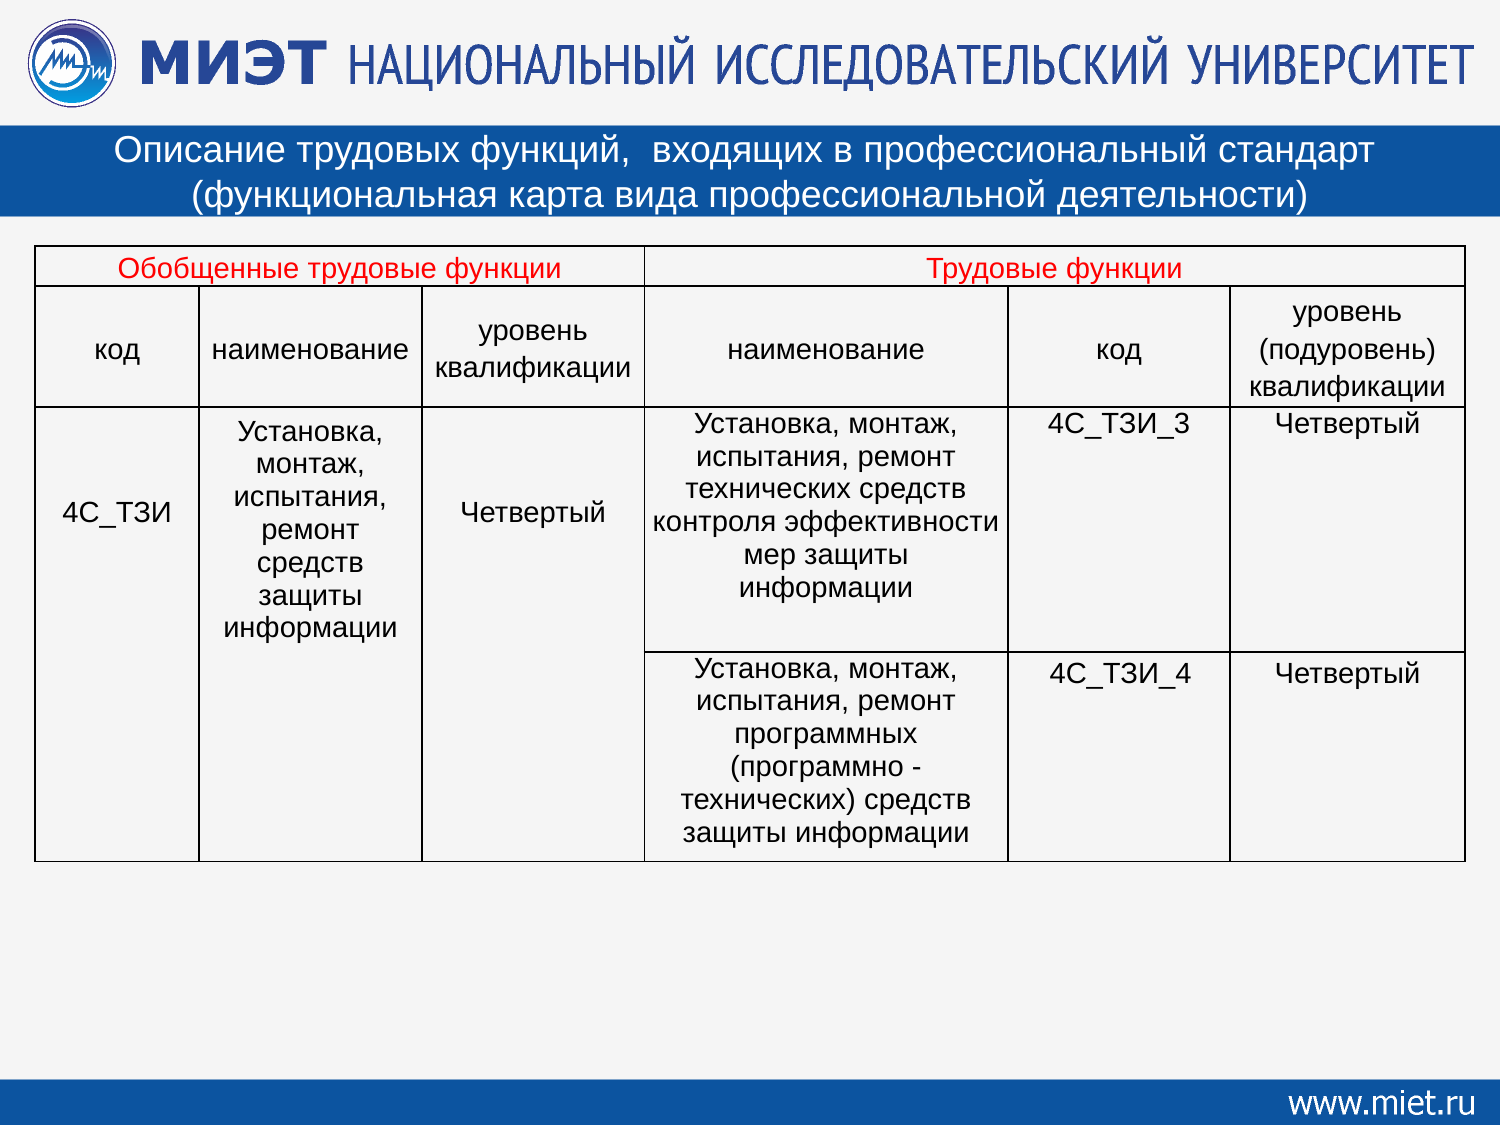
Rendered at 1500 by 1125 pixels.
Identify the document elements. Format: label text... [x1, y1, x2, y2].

table_cell Четвертый [423, 408, 644, 652]
table_cell 4С_ТЗИ [36, 408, 198, 652]
text_box Описание трудовых функций, входящих в профессиональный стандарт (функциональная карта вида профессиональной деятельности) [23, 117, 1477, 222]
table_cell 4С_ТЗИ_3 [1009, 408, 1229, 651]
table_header Трудовые функции [645, 247, 1464, 285]
table_cell уровень квалификации [423, 287, 644, 406]
table_cell Четвертый [1231, 408, 1464, 651]
table_cell Четвертый [1231, 653, 1464, 861]
table_cell [423, 652, 644, 861]
table_cell код [36, 287, 198, 406]
table_cell уровень (подуровень) квалификации [1231, 287, 1464, 406]
table_header Обобщенные трудовые функции [36, 247, 644, 285]
table_cell [36, 652, 198, 861]
table_cell [200, 652, 421, 861]
table_cell 4С_ТЗИ_4 [1009, 653, 1229, 861]
table_cell наименование [645, 287, 1007, 406]
table_cell Установка, монтаж, испытания, ремонт программных (программно - технических) средств защиты информации [645, 653, 1007, 861]
table_cell Установка, монтаж, испытания, ремонт технических средств контроля эффективности мер защиты информации [645, 408, 1007, 651]
picture [0, 0, 1500, 1125]
table_cell Установка, монтаж, испытания, ремонт средств защиты информации [200, 408, 421, 652]
table_cell наименование [200, 287, 421, 406]
table_cell код [1009, 287, 1229, 406]
